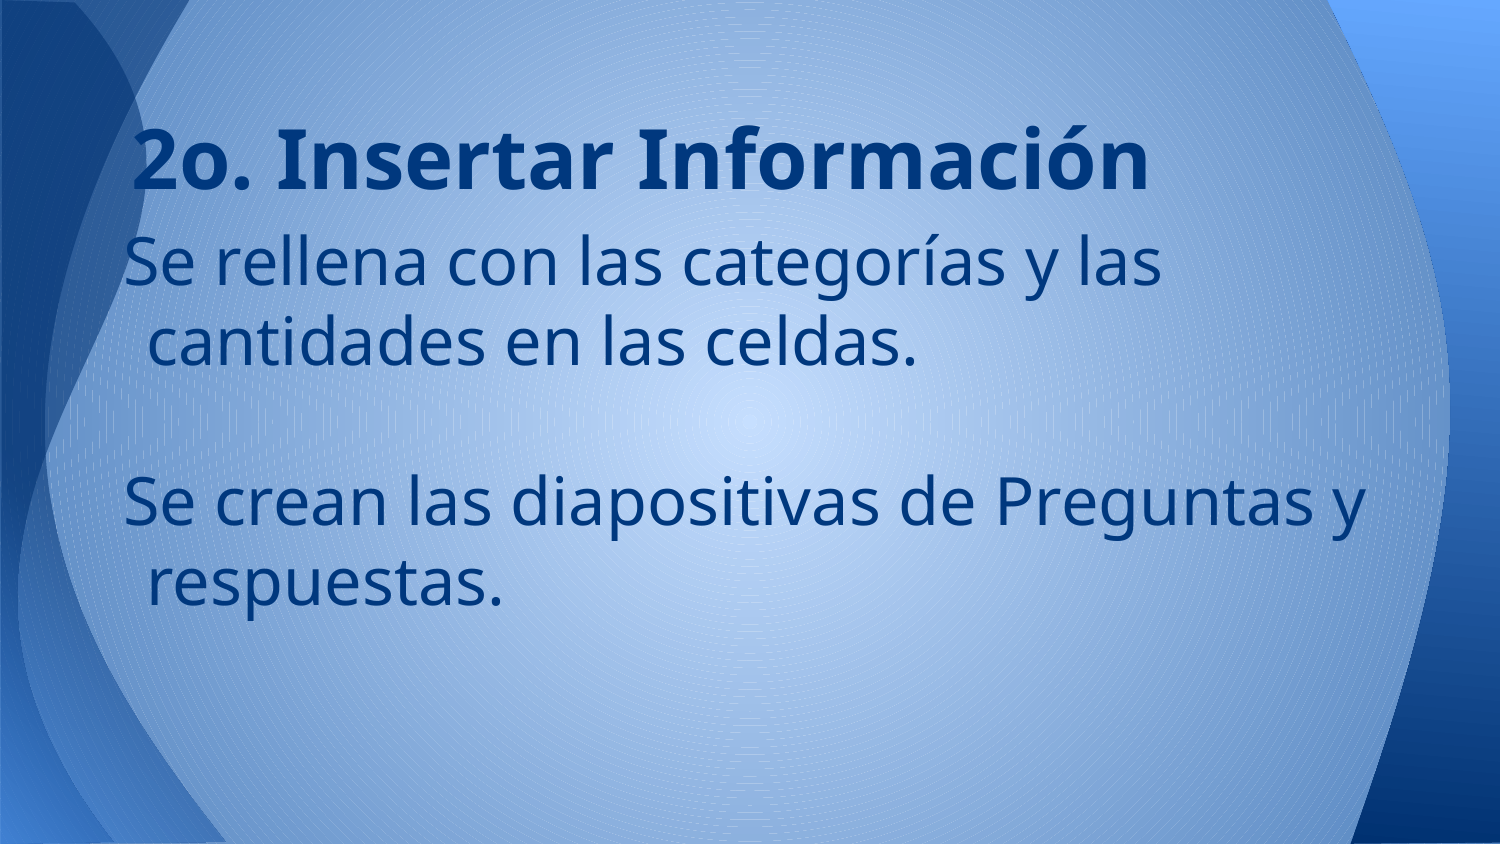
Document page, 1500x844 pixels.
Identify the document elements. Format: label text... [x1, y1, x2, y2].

title 2o. Insertar Información [75, 58, 1425, 222]
list Se rellena con las categorías y las cantidades en las celdas. Se crean las diapositivas de Preguntas y respuestas. [75, 222, 1425, 800]
